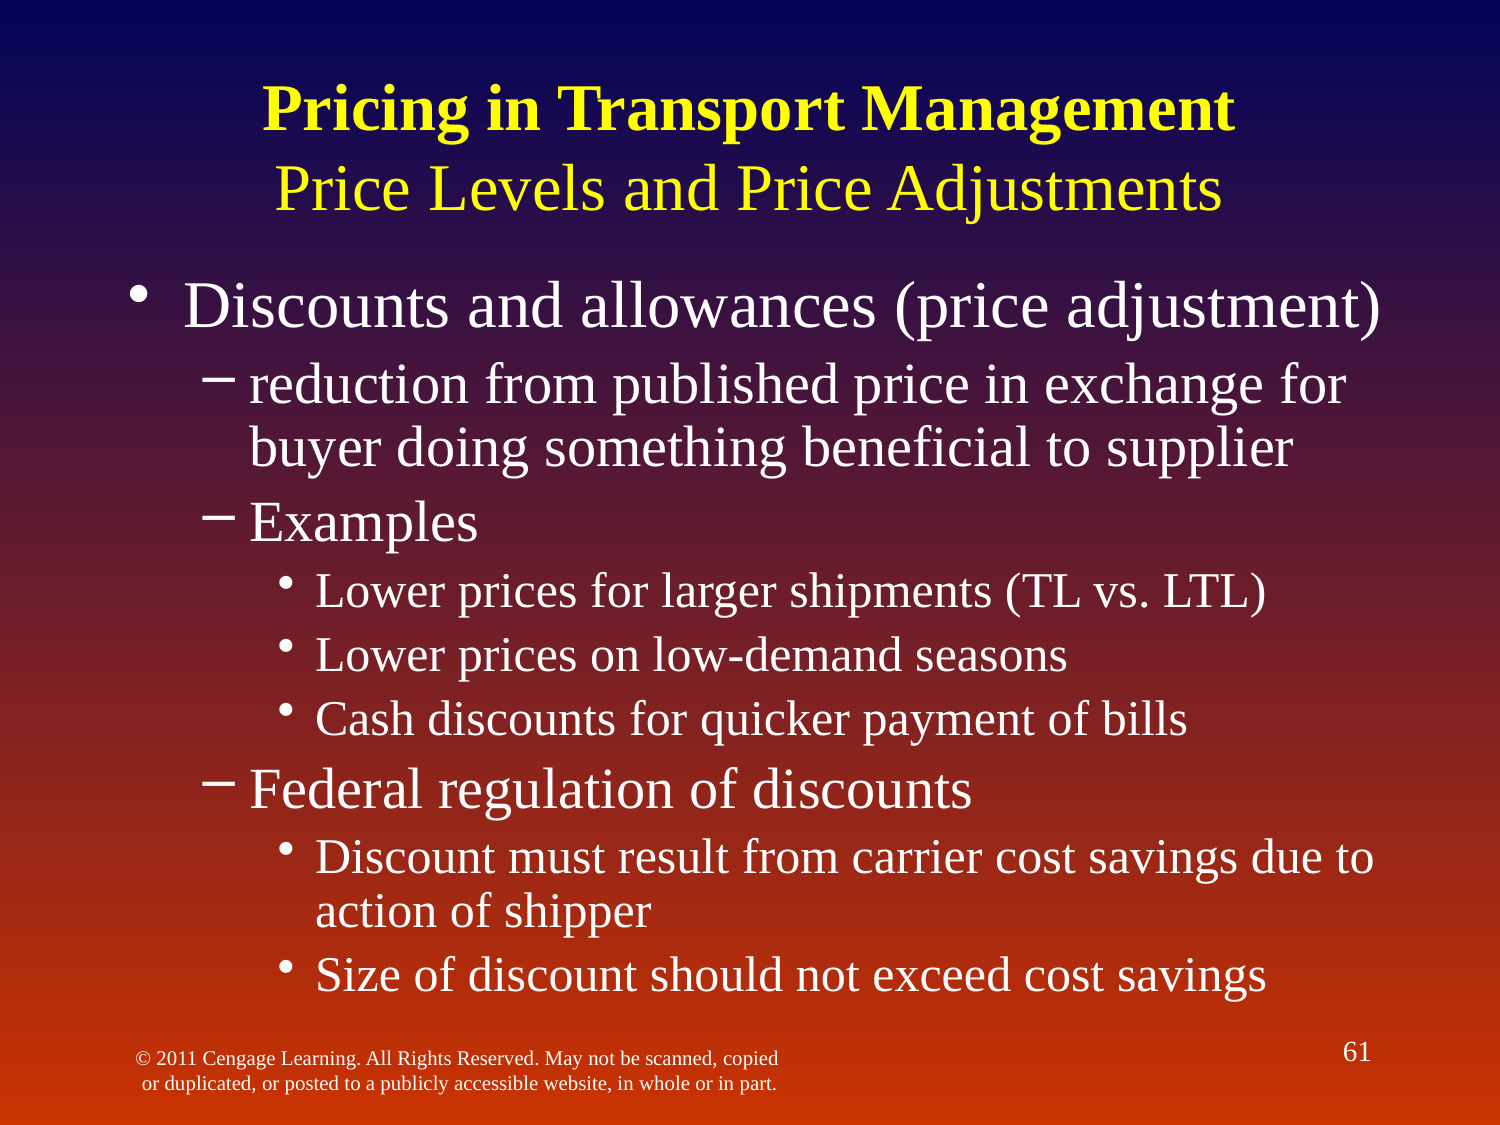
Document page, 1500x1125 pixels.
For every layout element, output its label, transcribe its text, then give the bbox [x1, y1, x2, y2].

title Pricing in Transport Management Price Levels and Price Adjustments [112, 37, 1388, 251]
list Discounts and allowances (price adjustment) reduction from published price in exchange for buyer doing something beneficial to supplier Examples Lower prices for larger shipments (TL vs. LTL) Lower prices on low-demand seasons Cash discounts for quicker payment of bills Federal regulation of discounts Discount must result from carrier cost savings due to action of shipper Size of discount should not exceed cost savings [112, 262, 1426, 1013]
slide_number 61 [1074, 1024, 1388, 1101]
footer © 2011 Cengage Learning. All Rights Reserved. May not be scanned, copied or duplicated, or posted to a publicly accessible website, in whole or in part. [112, 1037, 813, 1101]
